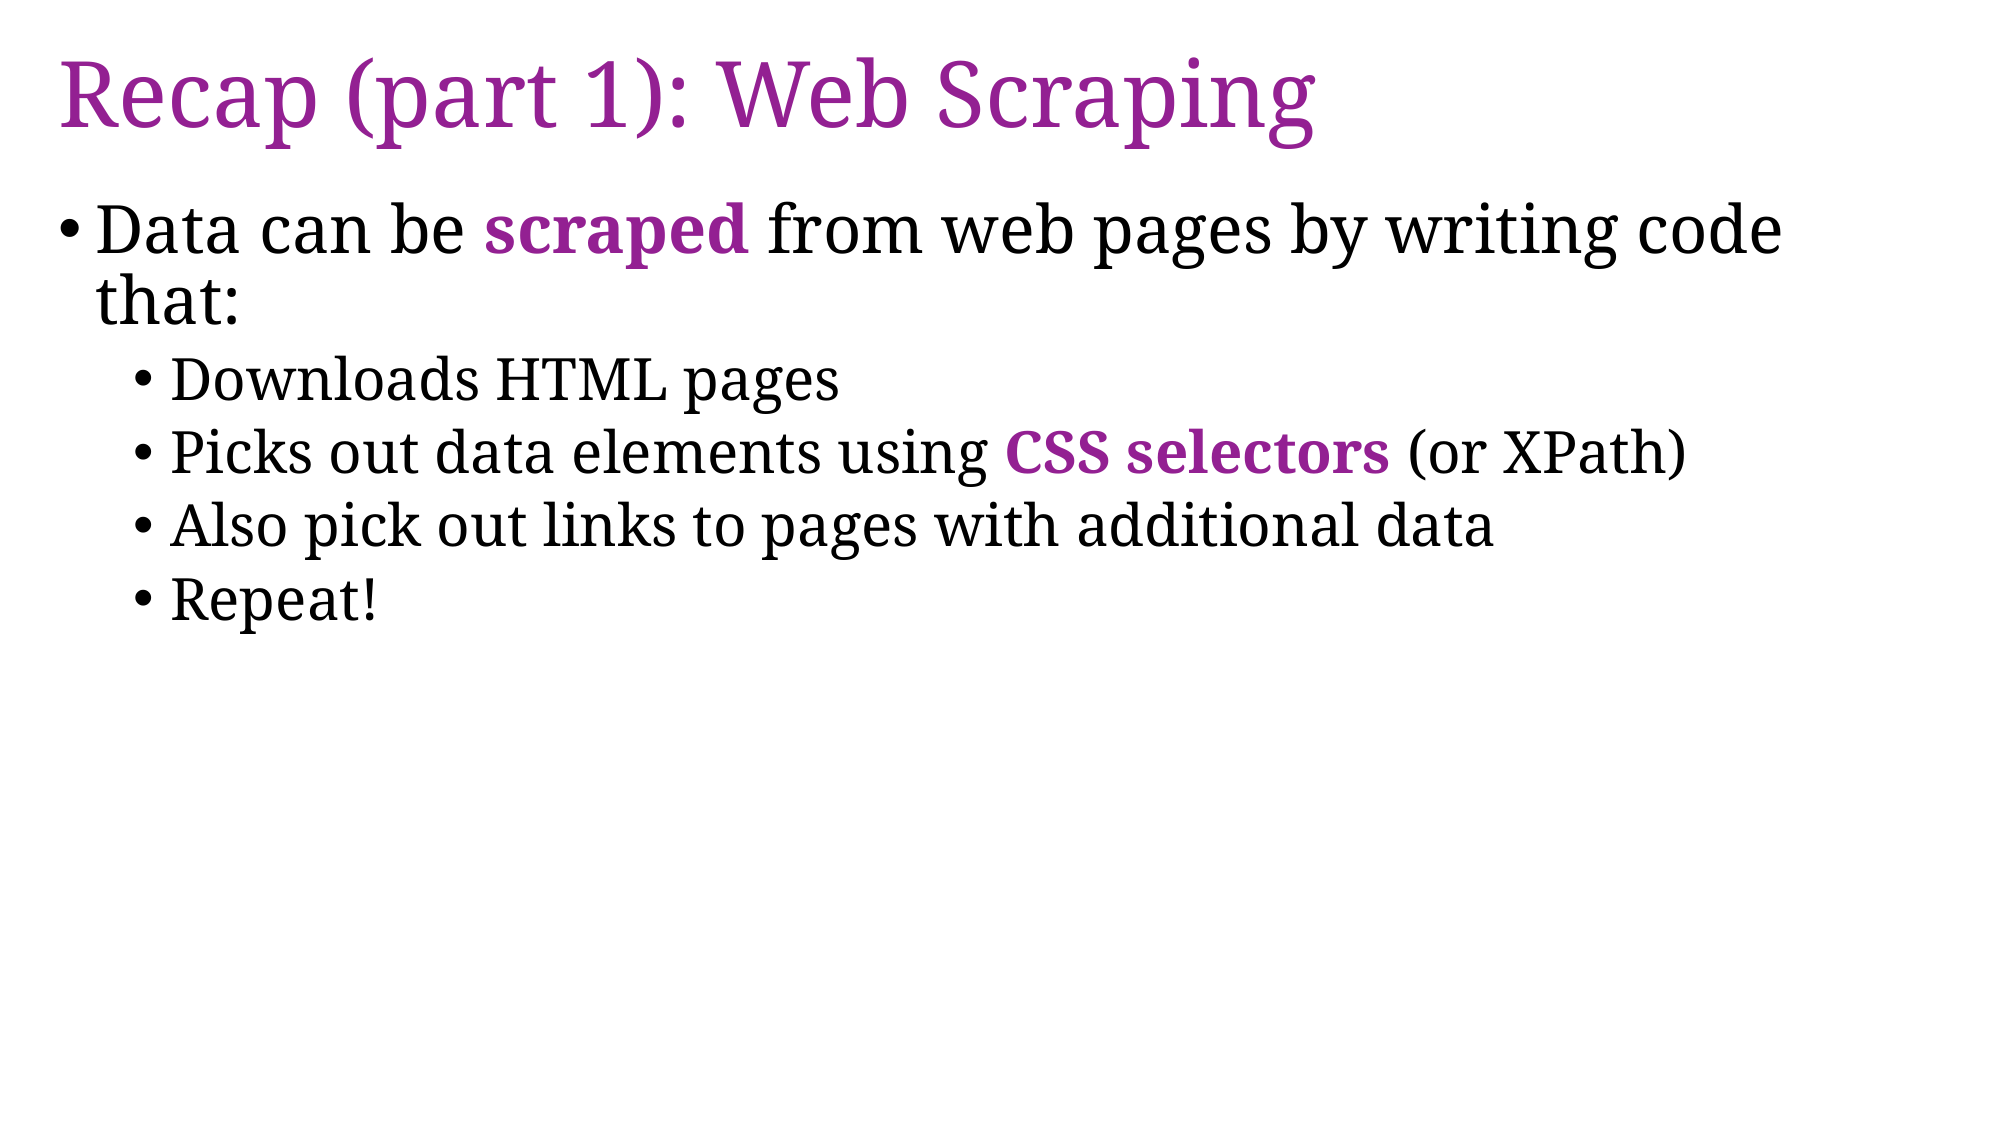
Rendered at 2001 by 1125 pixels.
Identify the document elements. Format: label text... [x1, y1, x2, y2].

title Recap (part 1): Web Scraping [43, 25, 1953, 171]
list Data can be scraped from web pages by writing code that: Downloads HTML pages Picks out data elements using CSS selectors (or XPath) Also pick out links to pages with additional data Repeat! [43, 188, 1953, 1106]
